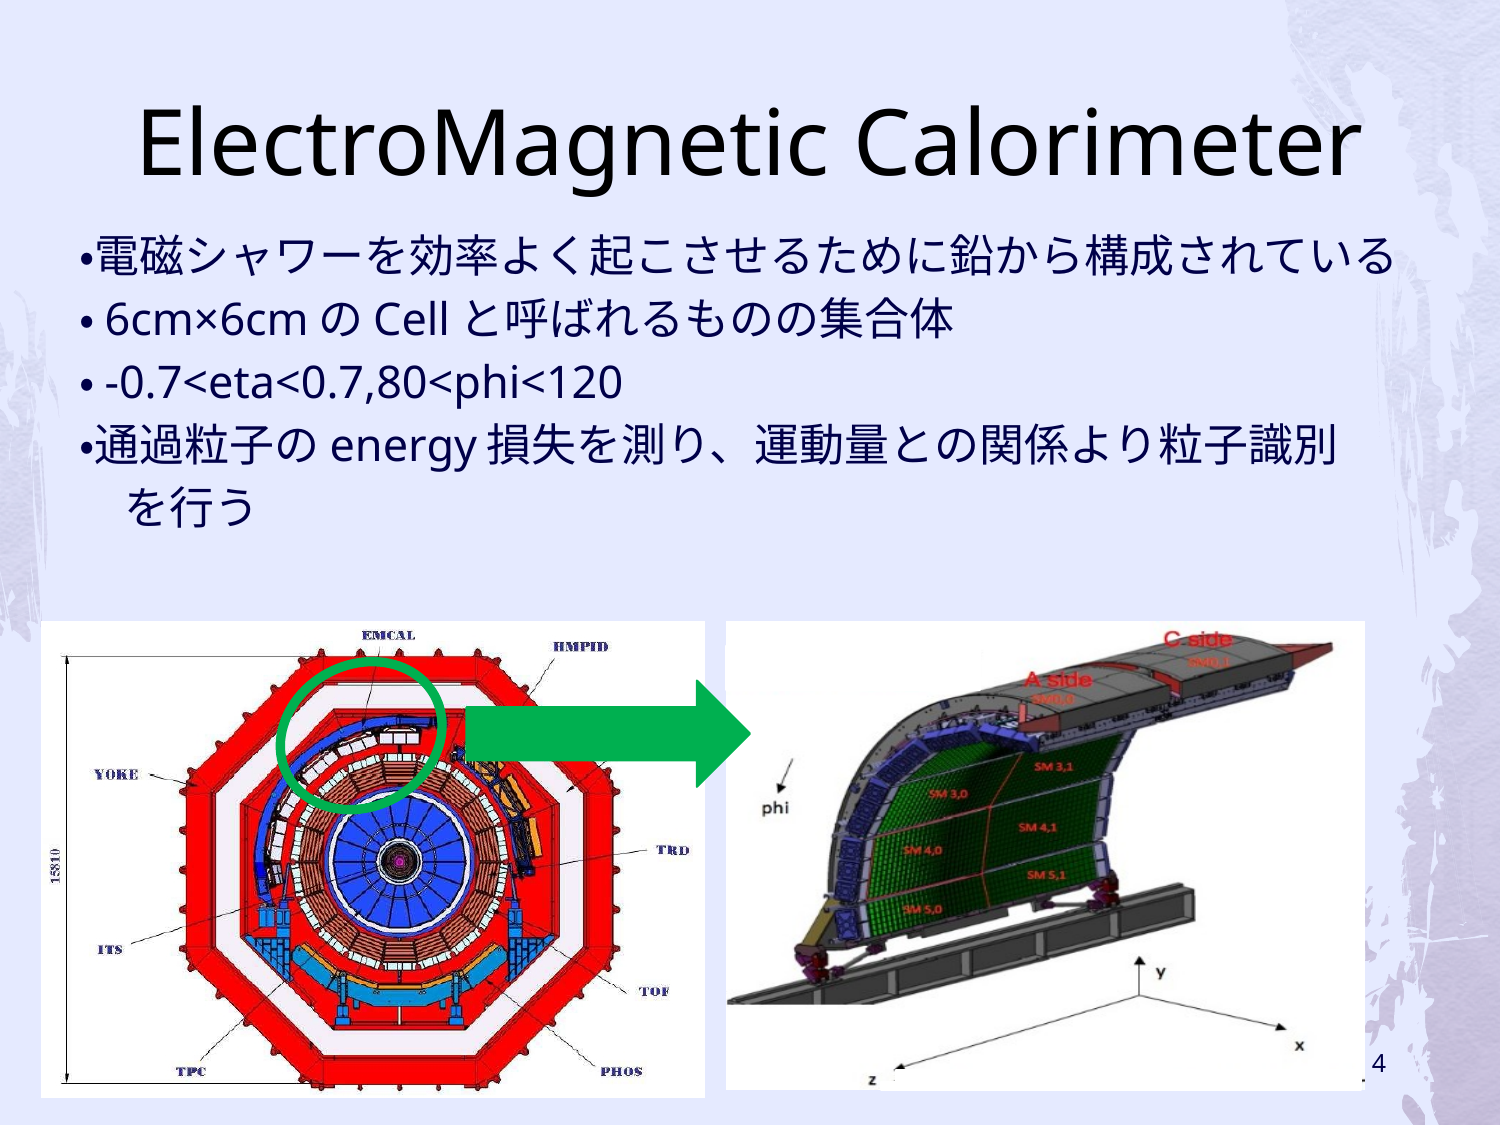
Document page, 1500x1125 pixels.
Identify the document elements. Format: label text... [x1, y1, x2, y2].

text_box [726, 621, 1365, 1090]
slide_number 4 [1375, 1035, 1500, 1095]
picture [41, 621, 706, 1098]
text_box ・電磁シャワーを効率よく起こさせるために鉛から構成されている ・6cm×6cmのCellと呼ばれるものの集合体 ・-0.7<eta<0.7,80<phi<120 ・通過粒子のenergy損失を測り、運動量との関係より粒子識別 を行う [64, 219, 1425, 587]
title ElectroMagnetic Calorimeter [75, 45, 1425, 219]
